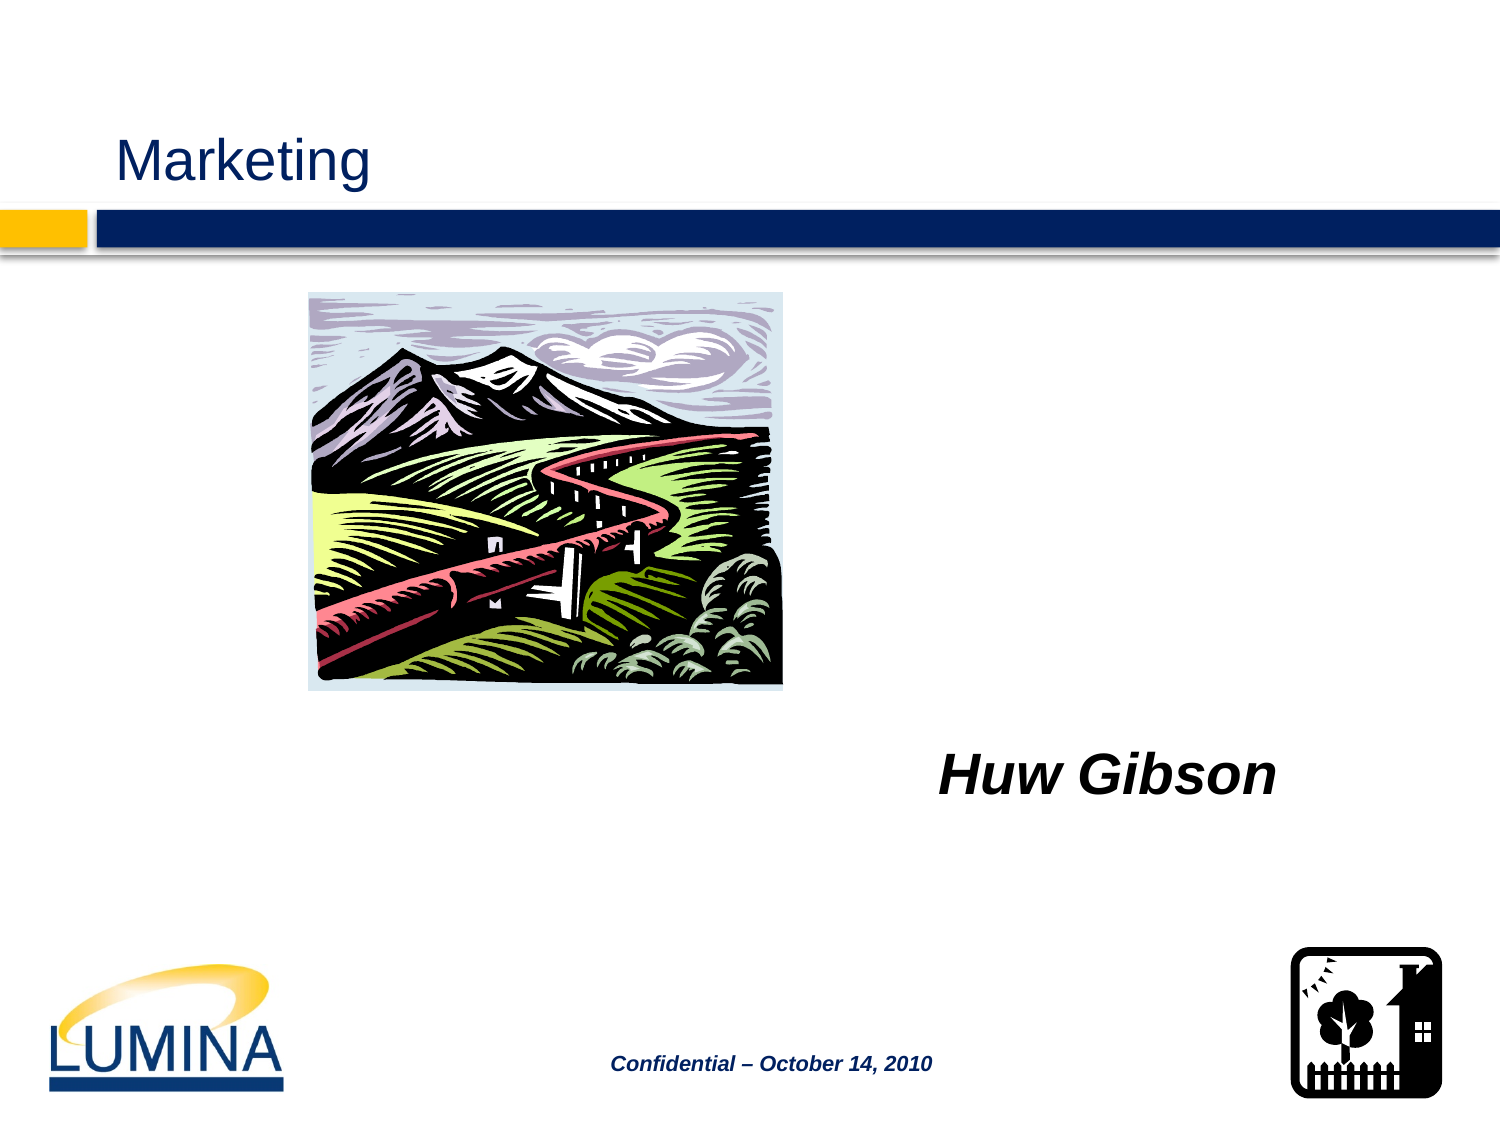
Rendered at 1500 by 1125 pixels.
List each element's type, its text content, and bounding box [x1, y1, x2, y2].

picture [308, 285, 790, 698]
text_box Huw Gibson [914, 729, 1302, 814]
picture [49, 964, 284, 1094]
title Marketing [100, 37, 1439, 201]
